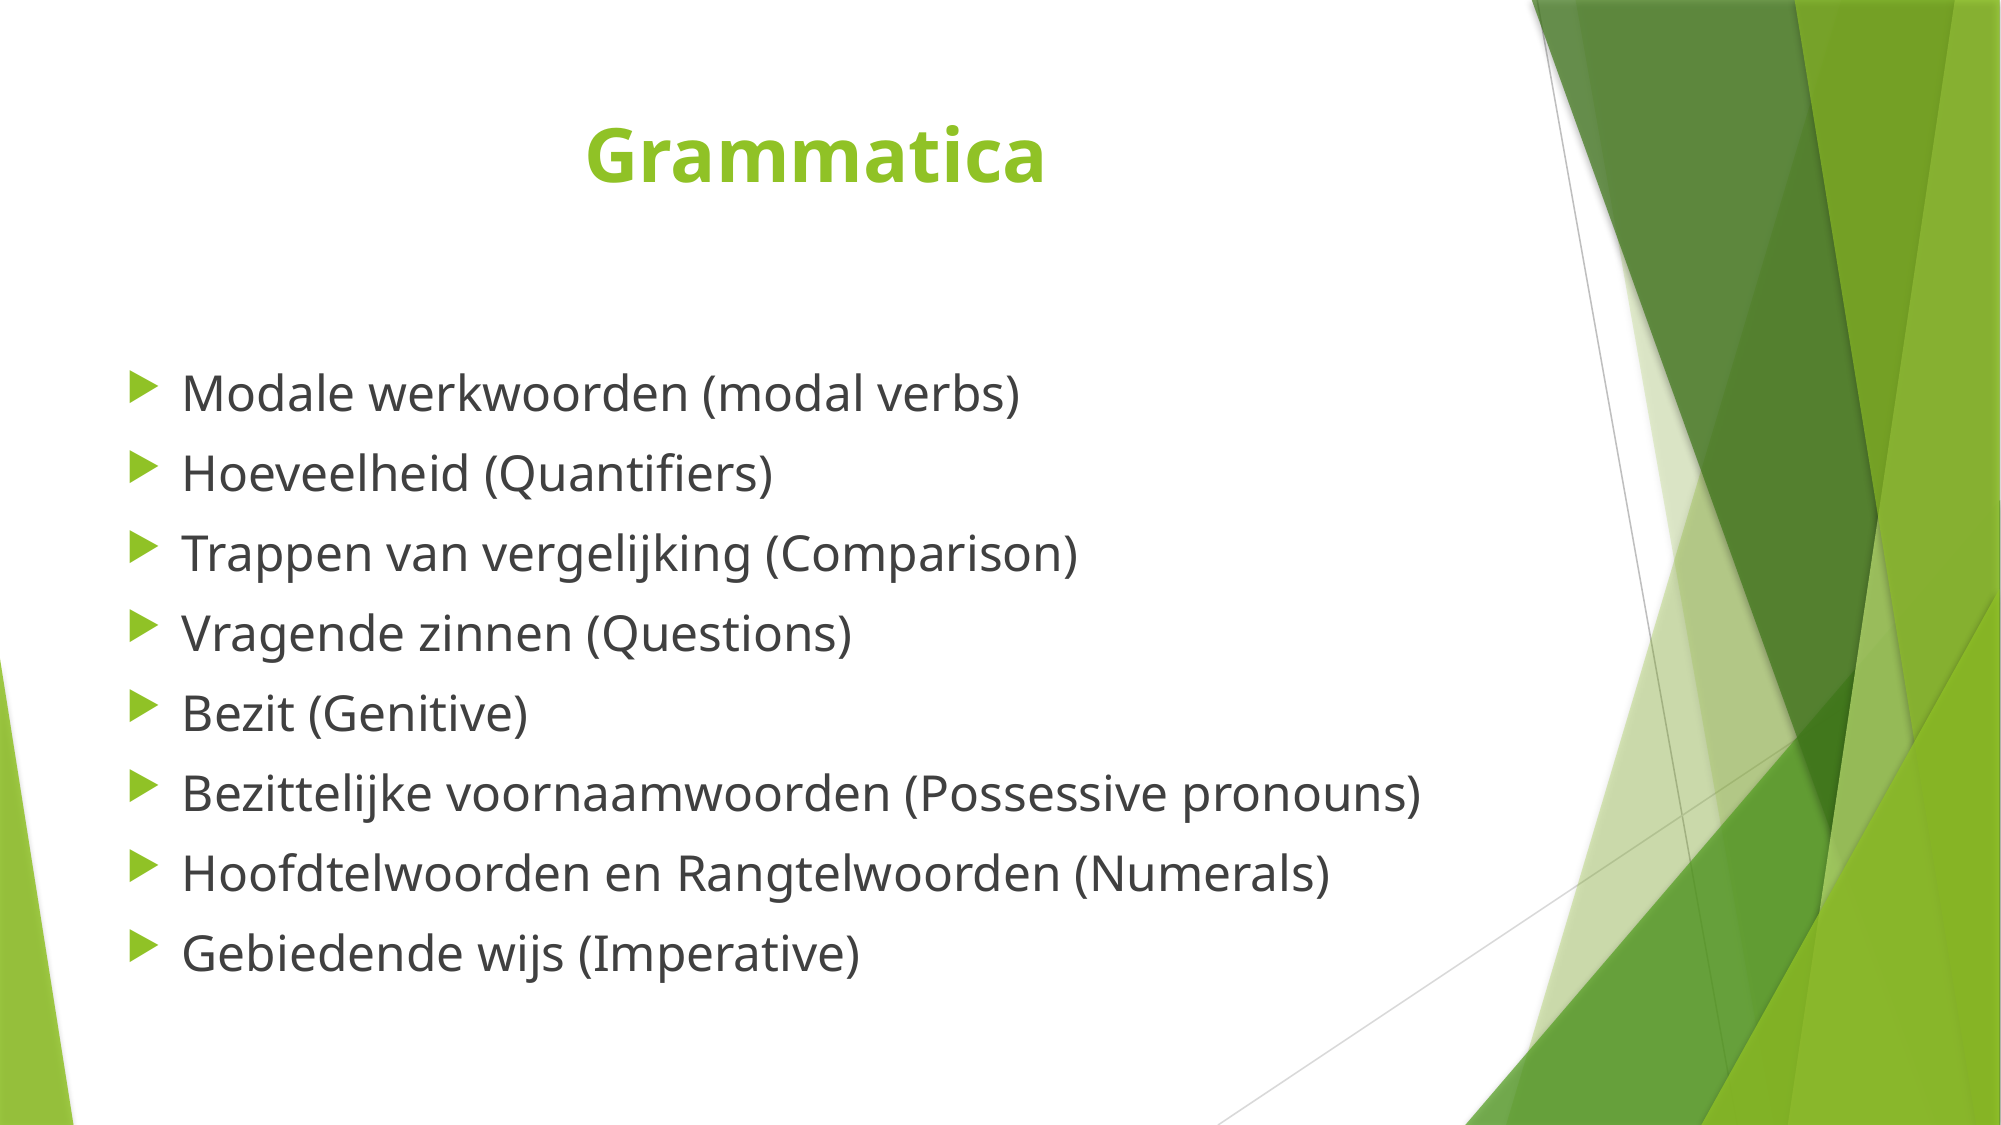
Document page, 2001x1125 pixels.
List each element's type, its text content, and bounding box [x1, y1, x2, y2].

title Grammatica [111, 99, 1522, 317]
list Modale werkwoorden (modal verbs) Hoeveelheid (Quantifiers) Trappen van vergelijking (Comparison) Vragende zinnen (Questions) Bezit (Genitive) Bezittelijke voornaamwoorden (Possessive pronouns) Hoofdtelwoorden en Rangtelwoorden (Numerals) Gebiedende wijs (Imperative) [111, 354, 1522, 992]
